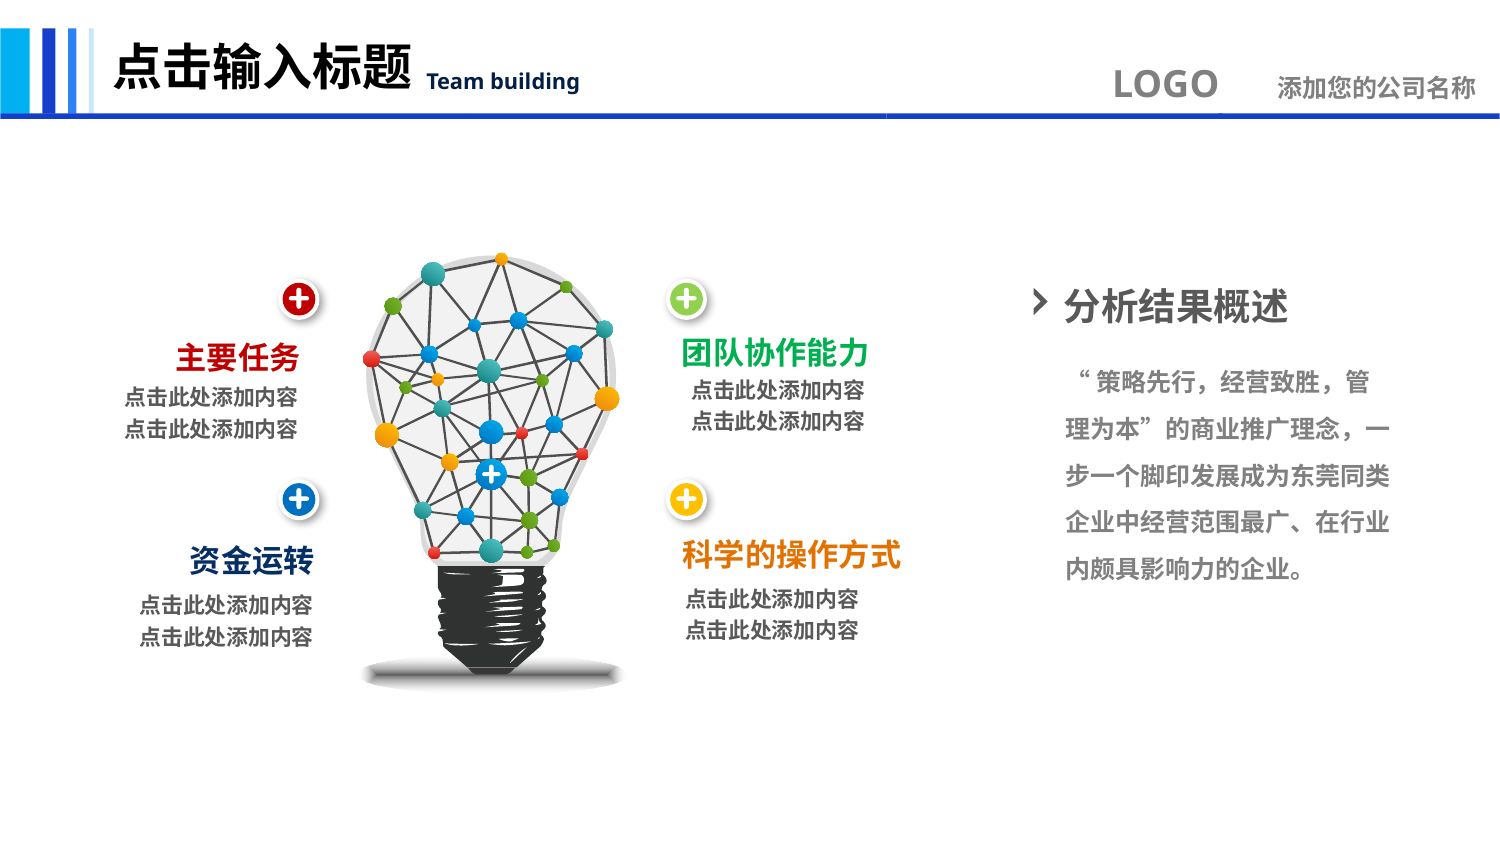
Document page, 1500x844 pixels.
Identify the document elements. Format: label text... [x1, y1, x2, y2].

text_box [0, 113, 1500, 120]
text_box LOGO 添加您的公司名称 [1097, 52, 1500, 111]
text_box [356, 252, 628, 695]
text_box 点击此处添加内容 点击此处添加内容 [66, 587, 329, 657]
text_box 团队协作能力 [667, 325, 972, 378]
text_box 点击此处添加内容 点击此处添加内容 [670, 580, 933, 651]
text_box 主要任务 [69, 330, 316, 383]
text_box 科学的操作方式 [667, 527, 973, 580]
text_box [665, 278, 708, 321]
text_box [278, 478, 320, 521]
text_box “策略先行，经营致胜，管理为本”的商业推广理念，一步一个脚印发展成为东莞同类企业中经营范围最广、在行业内颇具影响力的企业。 [1050, 341, 1411, 591]
text_box 资金运转 [24, 534, 330, 587]
text_box 点击输入标题 [97, 28, 739, 104]
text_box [278, 278, 320, 321]
text_box 点击此处添加内容 点击此处添加内容 [676, 378, 940, 442]
text_box [1033, 287, 1048, 316]
text_box 分析结果概述 [1048, 275, 1419, 336]
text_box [665, 478, 708, 521]
text_box 点击此处添加内容 点击此处添加内容 [50, 371, 314, 449]
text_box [0, 28, 94, 112]
text_box Team building [411, 60, 700, 102]
